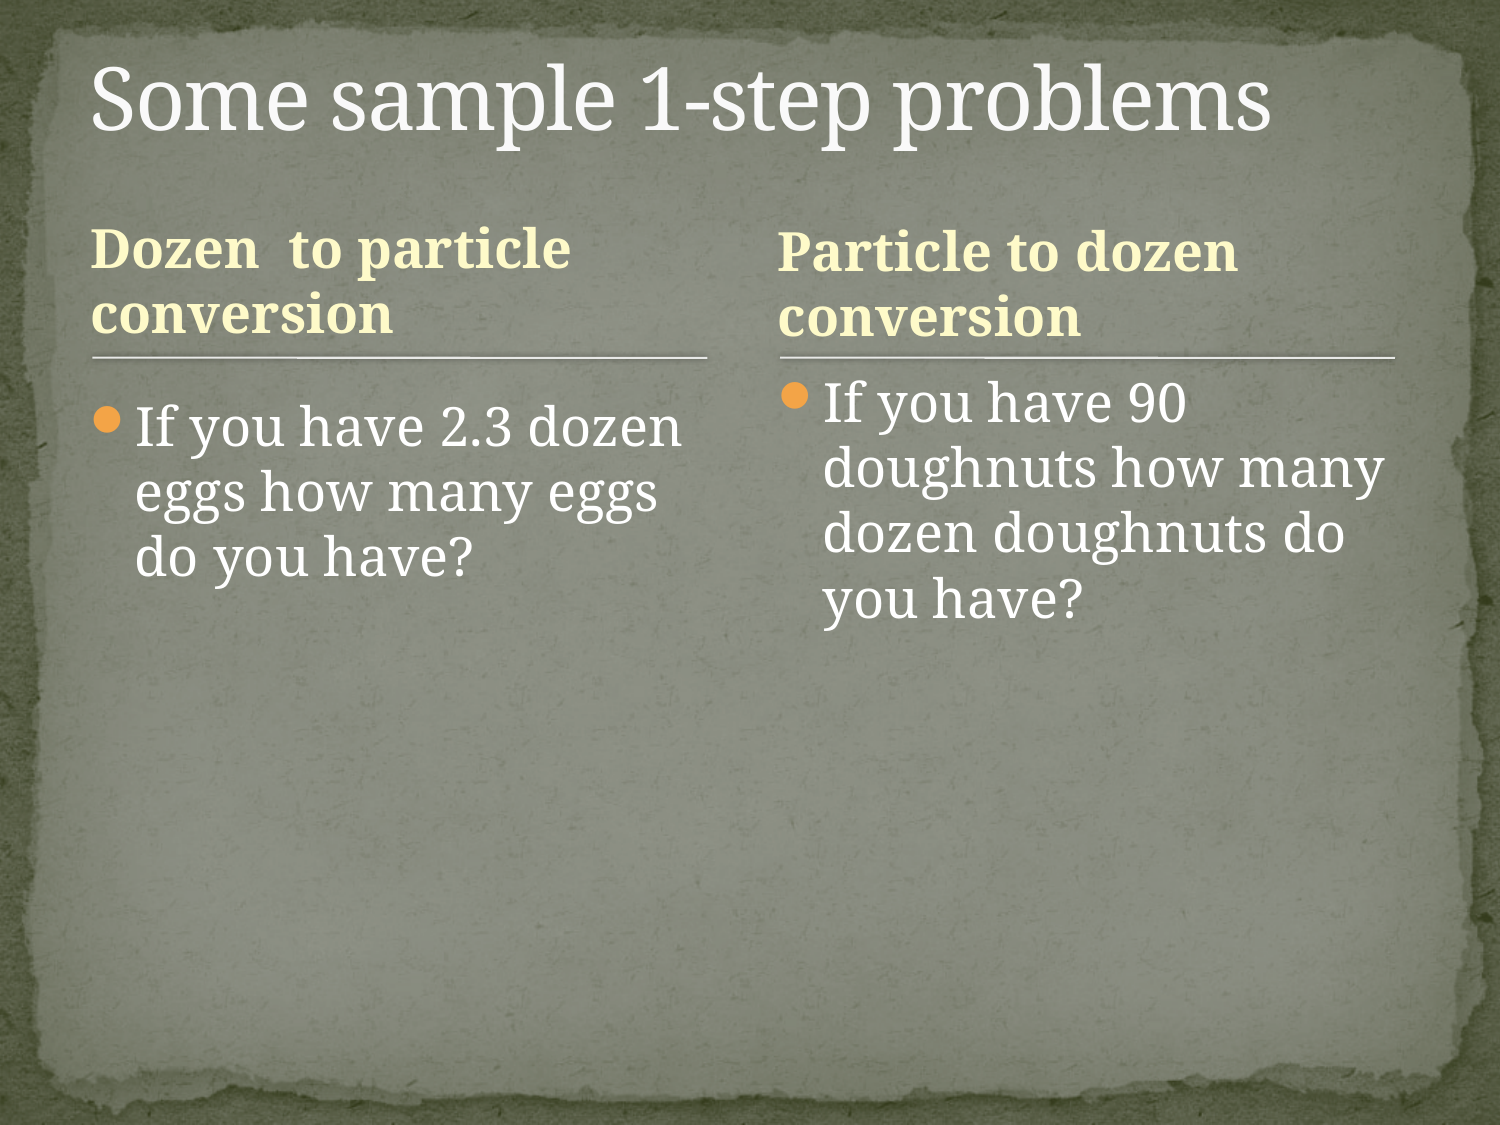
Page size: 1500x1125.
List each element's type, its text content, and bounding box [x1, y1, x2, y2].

list If you have 90 doughnuts how many dozen doughnuts do you have? [762, 361, 1426, 654]
list Dozen to particle conversion [73, 225, 740, 354]
title Some sample 1-step problems [74, 25, 1425, 156]
list If you have 2.3 dozen eggs how many eggs do you have? [75, 385, 738, 621]
list Particle to dozen conversion [760, 228, 1427, 357]
